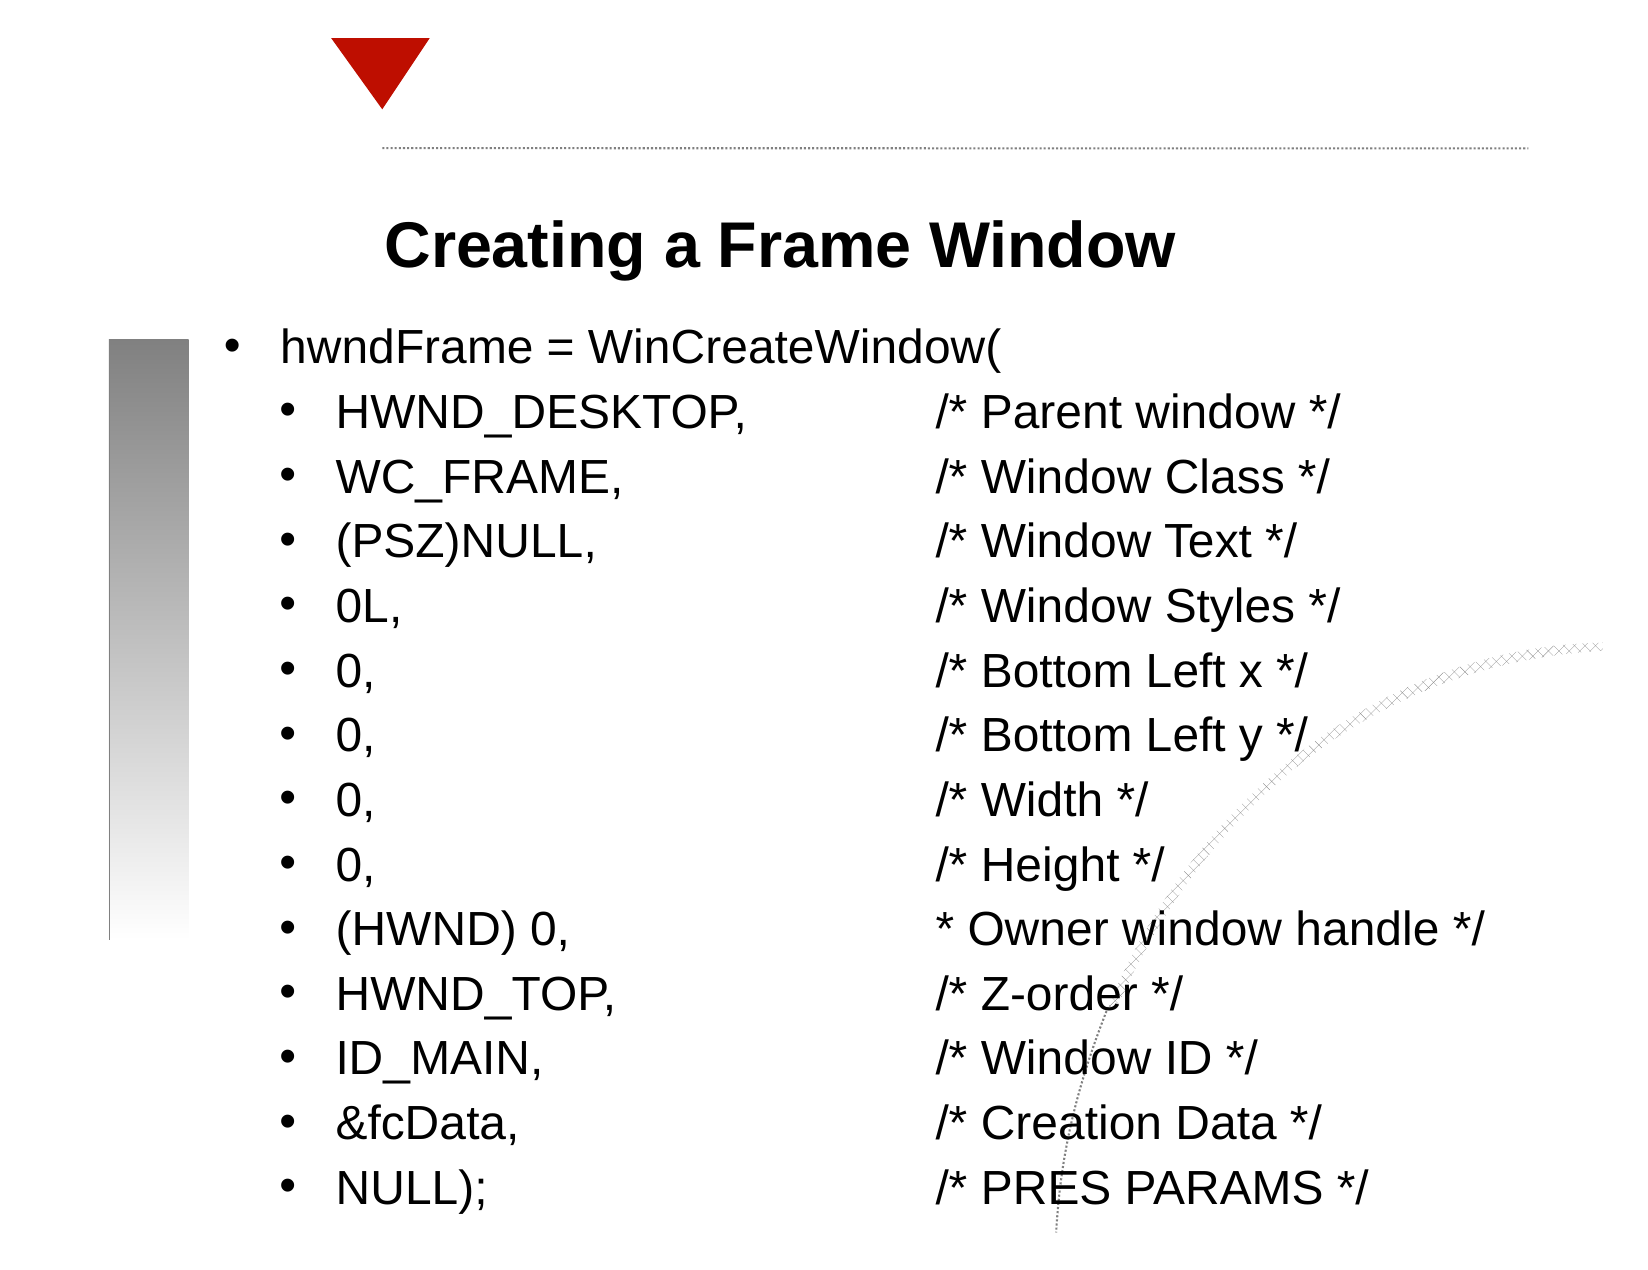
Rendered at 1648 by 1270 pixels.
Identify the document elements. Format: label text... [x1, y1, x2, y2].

text_box Creating a Frame Window [384, 202, 1538, 281]
text_box hwndFrame = WinCreateWindow( HWND_DESKTOP, /* Parent window */ WC_FRAME, /* Window Class */ (PSZ)NULL, /* Window Text */ 0L, /* Window Styles */ 0, /* Bottom Left x */ 0, /* Bottom Left y */ 0, /* Width */ 0, /* Height */ (HWND) 0, * Owner window handle */ HWND_TOP, /* Z-order */ ID_MAIN, /* Window ID */ &fcData, /* Creation Data */ NULL); /* PRES PARAMS */ [223, 315, 1532, 1214]
